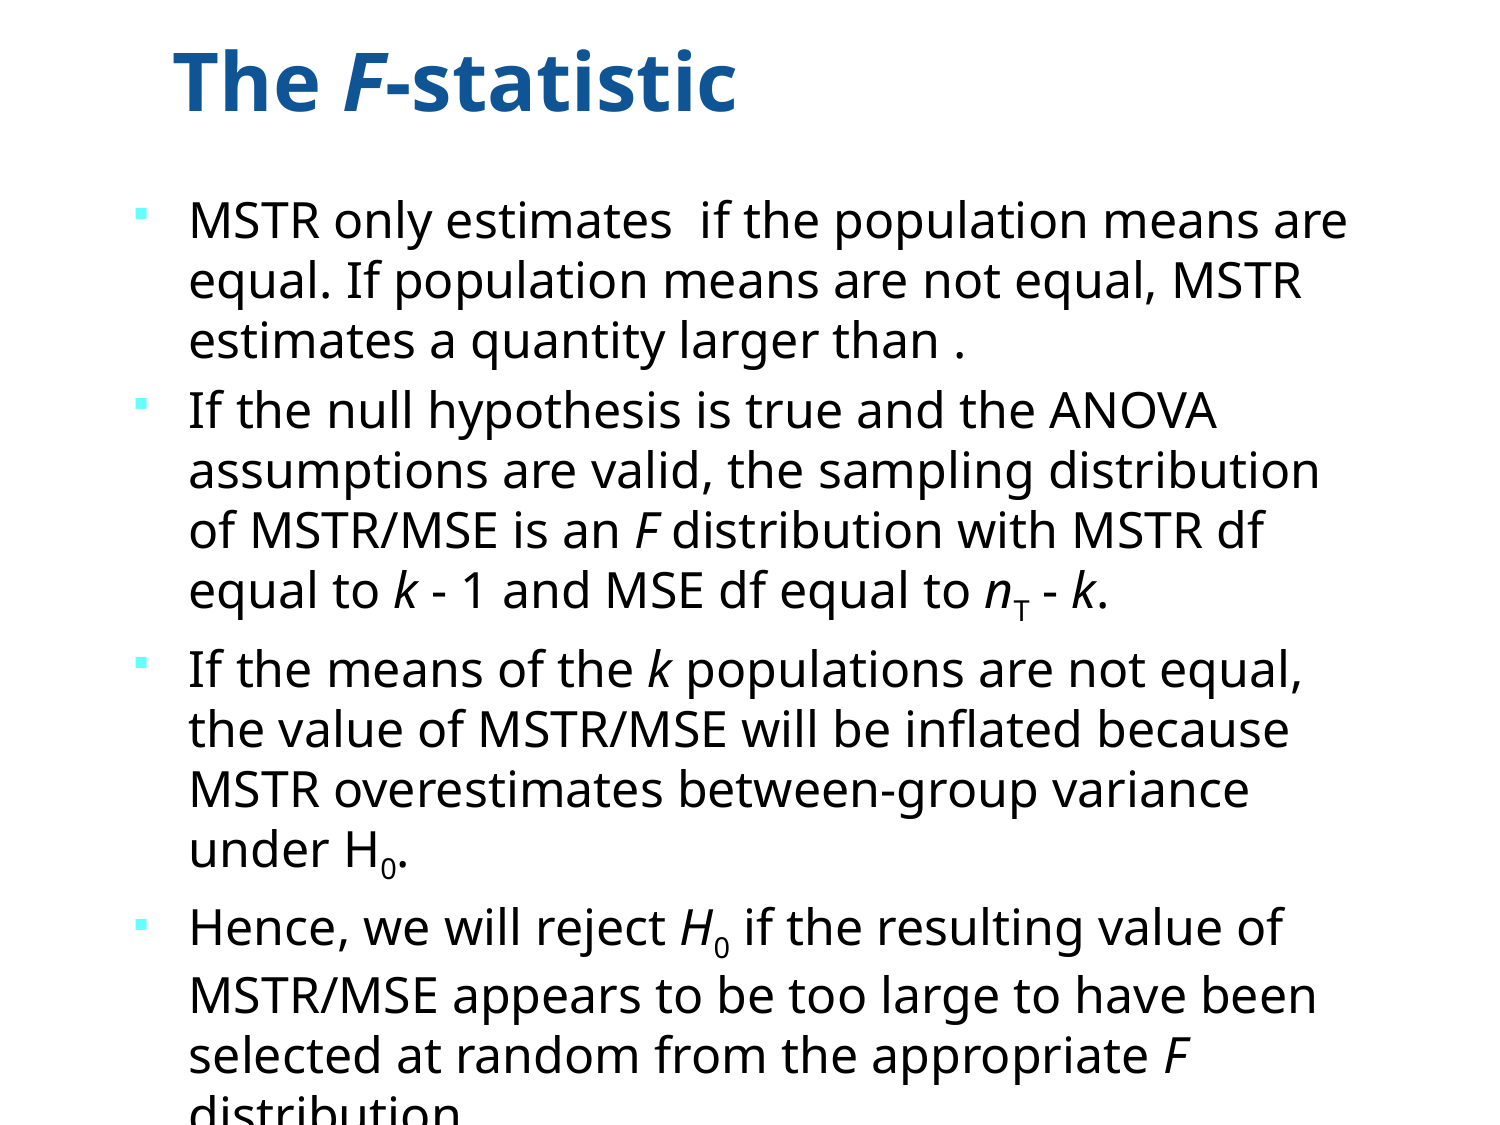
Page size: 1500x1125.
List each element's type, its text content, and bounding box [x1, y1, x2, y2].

text_box The F-statistic [158, 23, 1433, 182]
